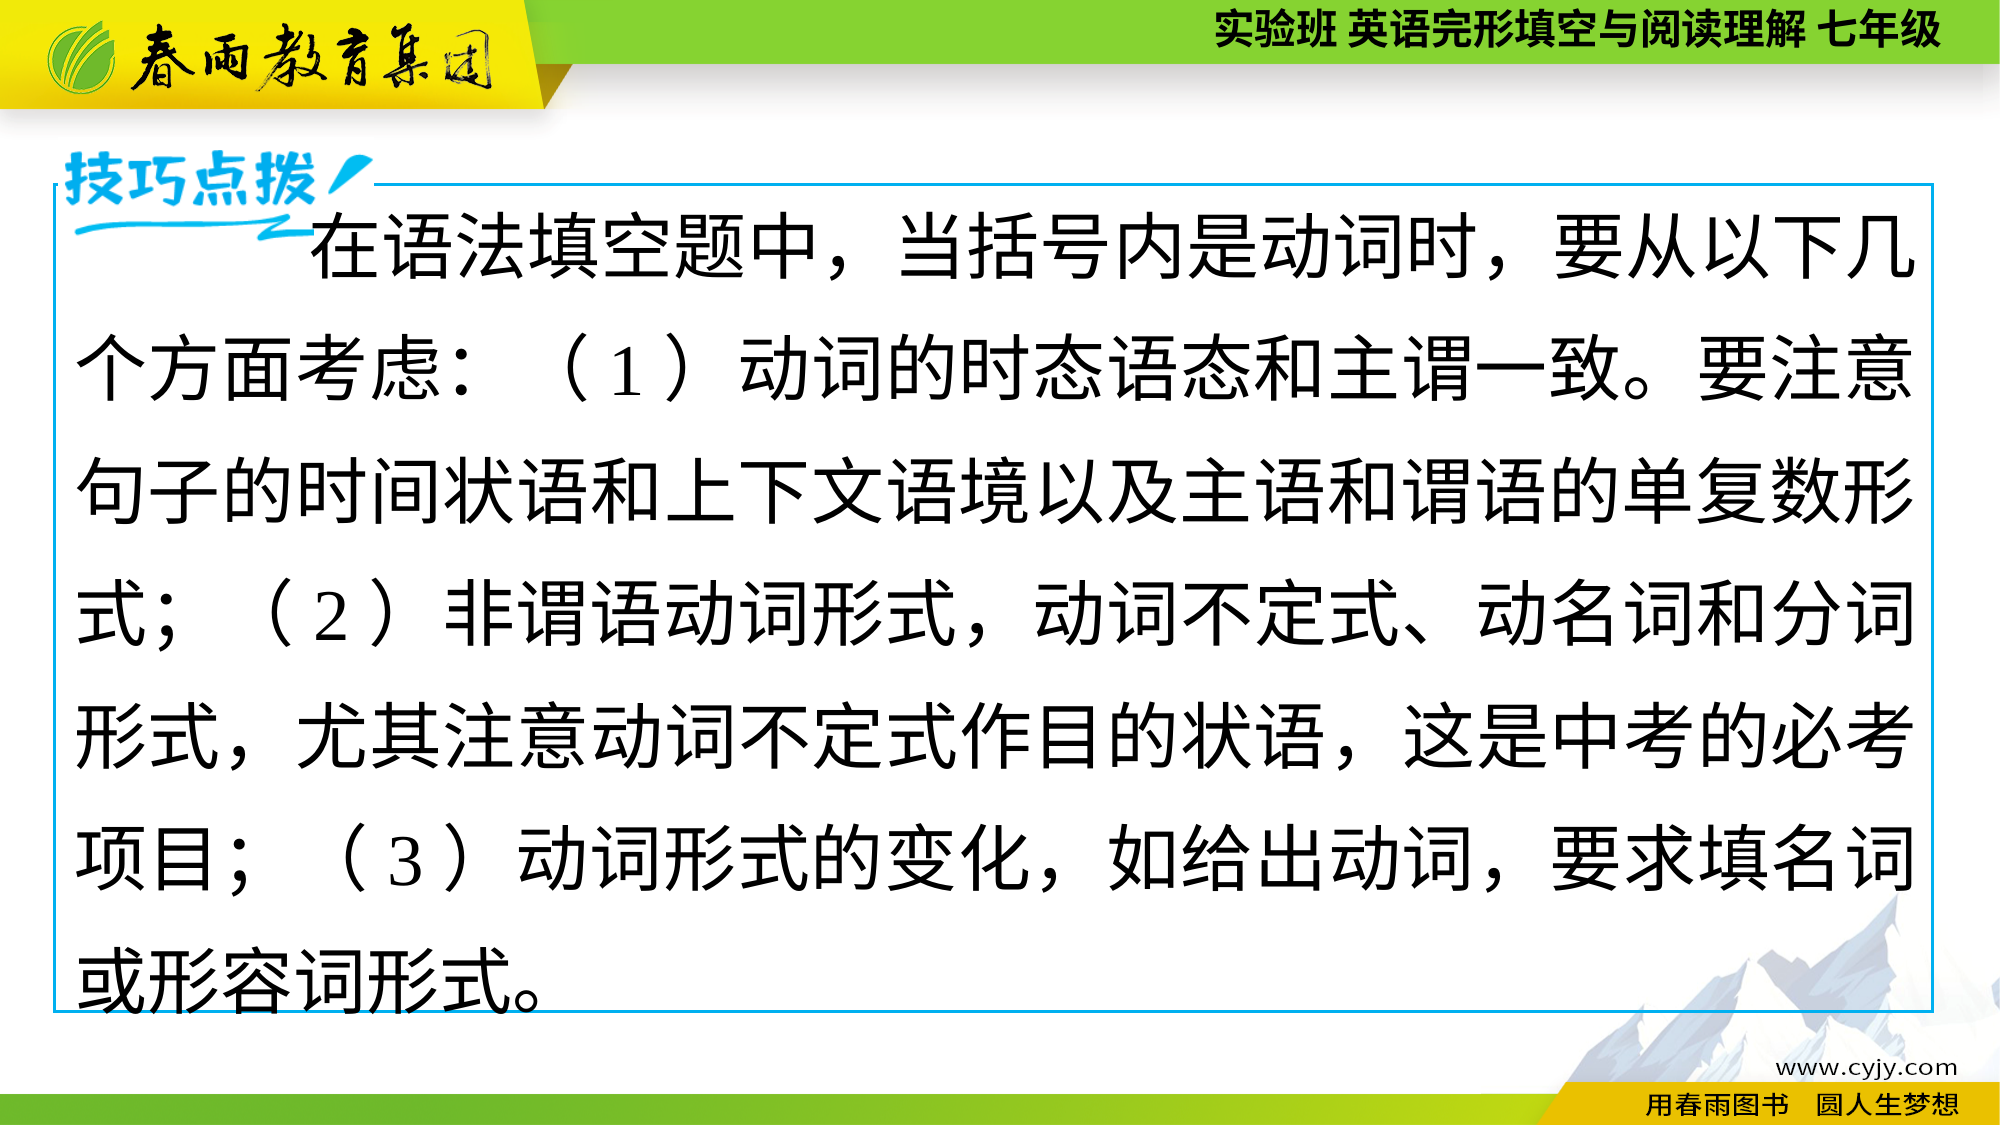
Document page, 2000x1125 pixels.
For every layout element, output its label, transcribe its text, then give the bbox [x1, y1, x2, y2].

picture [0, 0, 2000, 1125]
text_box [54, 248, 59, 1012]
text_box 在语法填空题中，当括号内是动词时，要从以下几个方面考虑：（1）动词的时态语态和主谓一致。要注意句子的时间状语和上下文语境以及主语和谓语的单复数形式；（2）非谓语动词形式，动词不定式、动名词和分词形式，尤其注意动词不定式作目的状语，这是中考的必考项目；（3）动词形式的变化，如给出动词，要求填名词或形容词形式。 [59, 157, 1933, 1031]
